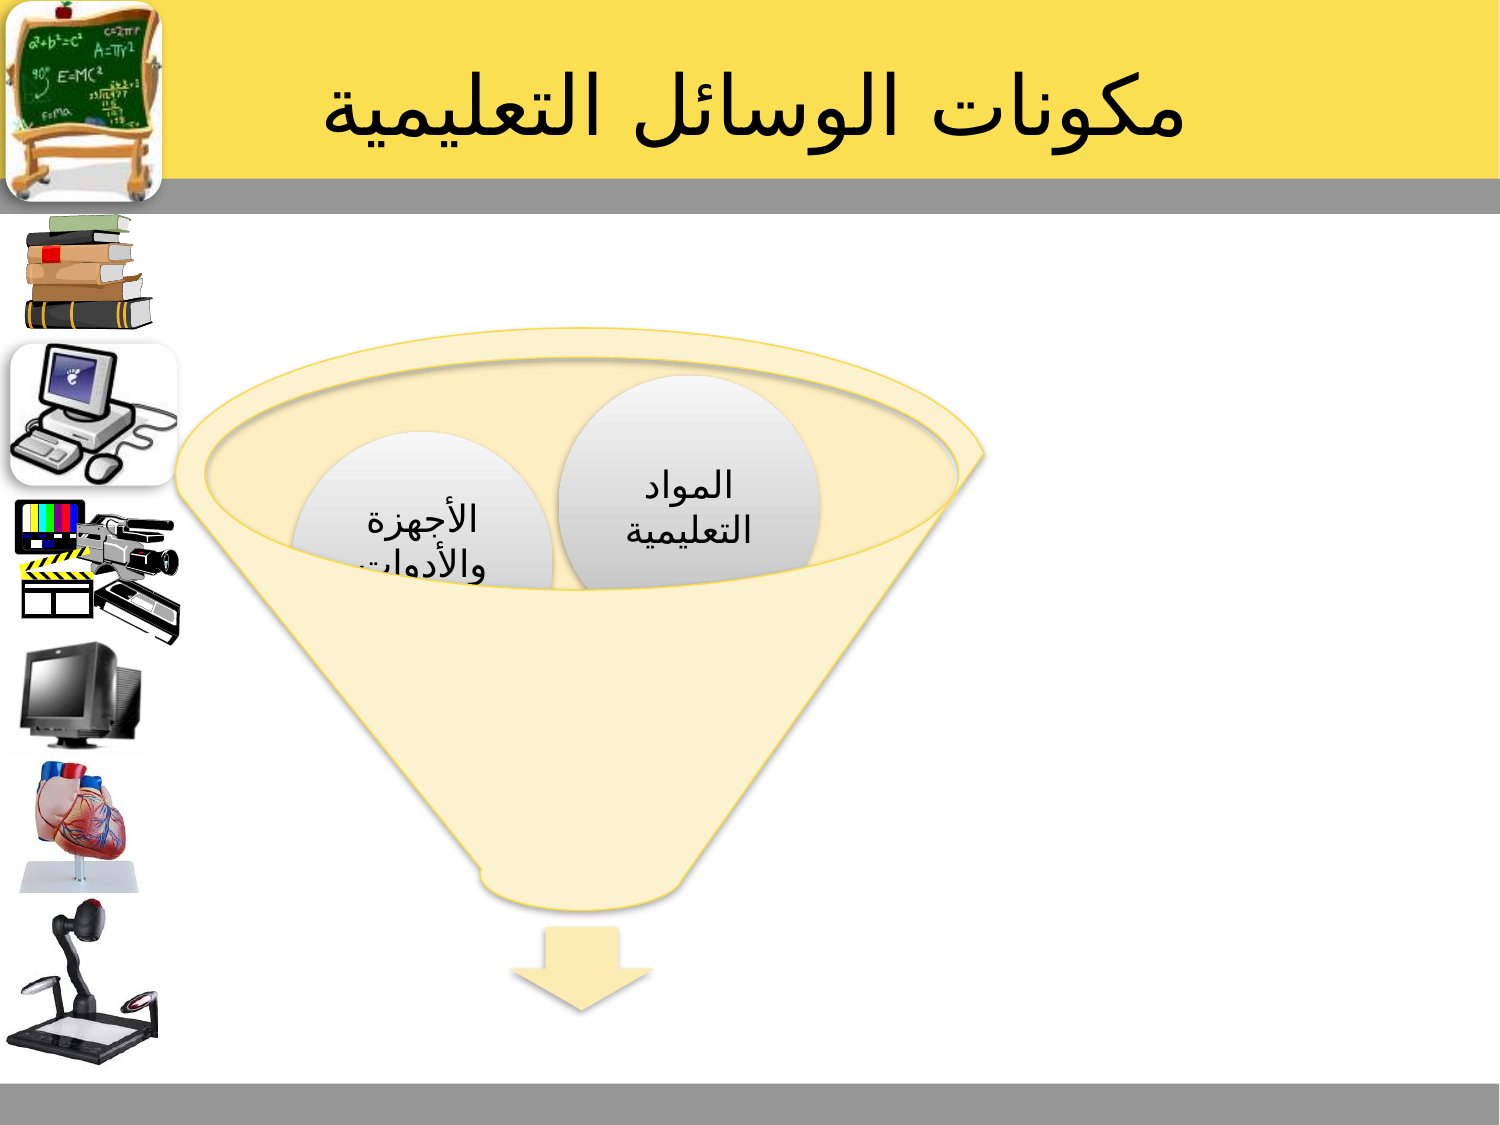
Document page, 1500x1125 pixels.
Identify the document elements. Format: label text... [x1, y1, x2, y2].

picture [0, 633, 158, 1083]
picture [5, 1, 162, 202]
picture [10, 343, 175, 486]
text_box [175, 327, 1337, 1125]
title مكونات الوسائل التعليمية [74, 42, 1436, 162]
